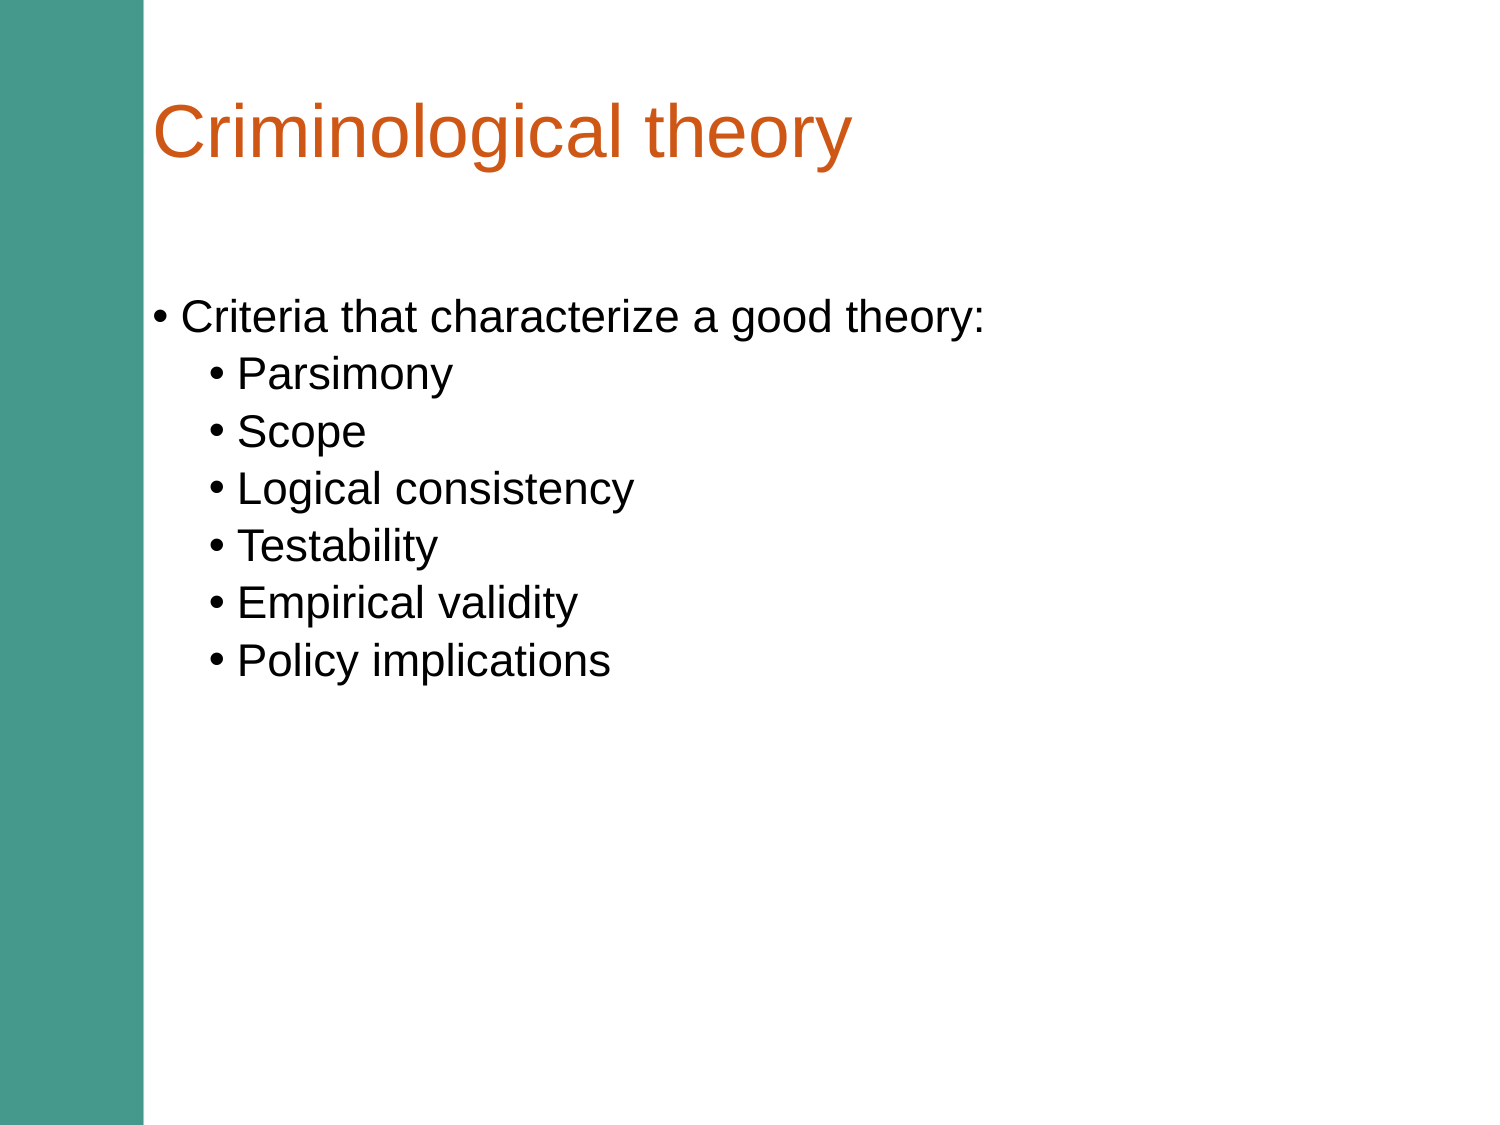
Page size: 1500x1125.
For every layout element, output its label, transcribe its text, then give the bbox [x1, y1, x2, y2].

list Criteria that characterize a good theory: Parsimony Scope Logical consistency Testability Empirical validity Policy implications [137, 285, 1432, 1000]
title Criminological theory [137, 24, 1432, 243]
picture [0, 0, 1500, 1125]
